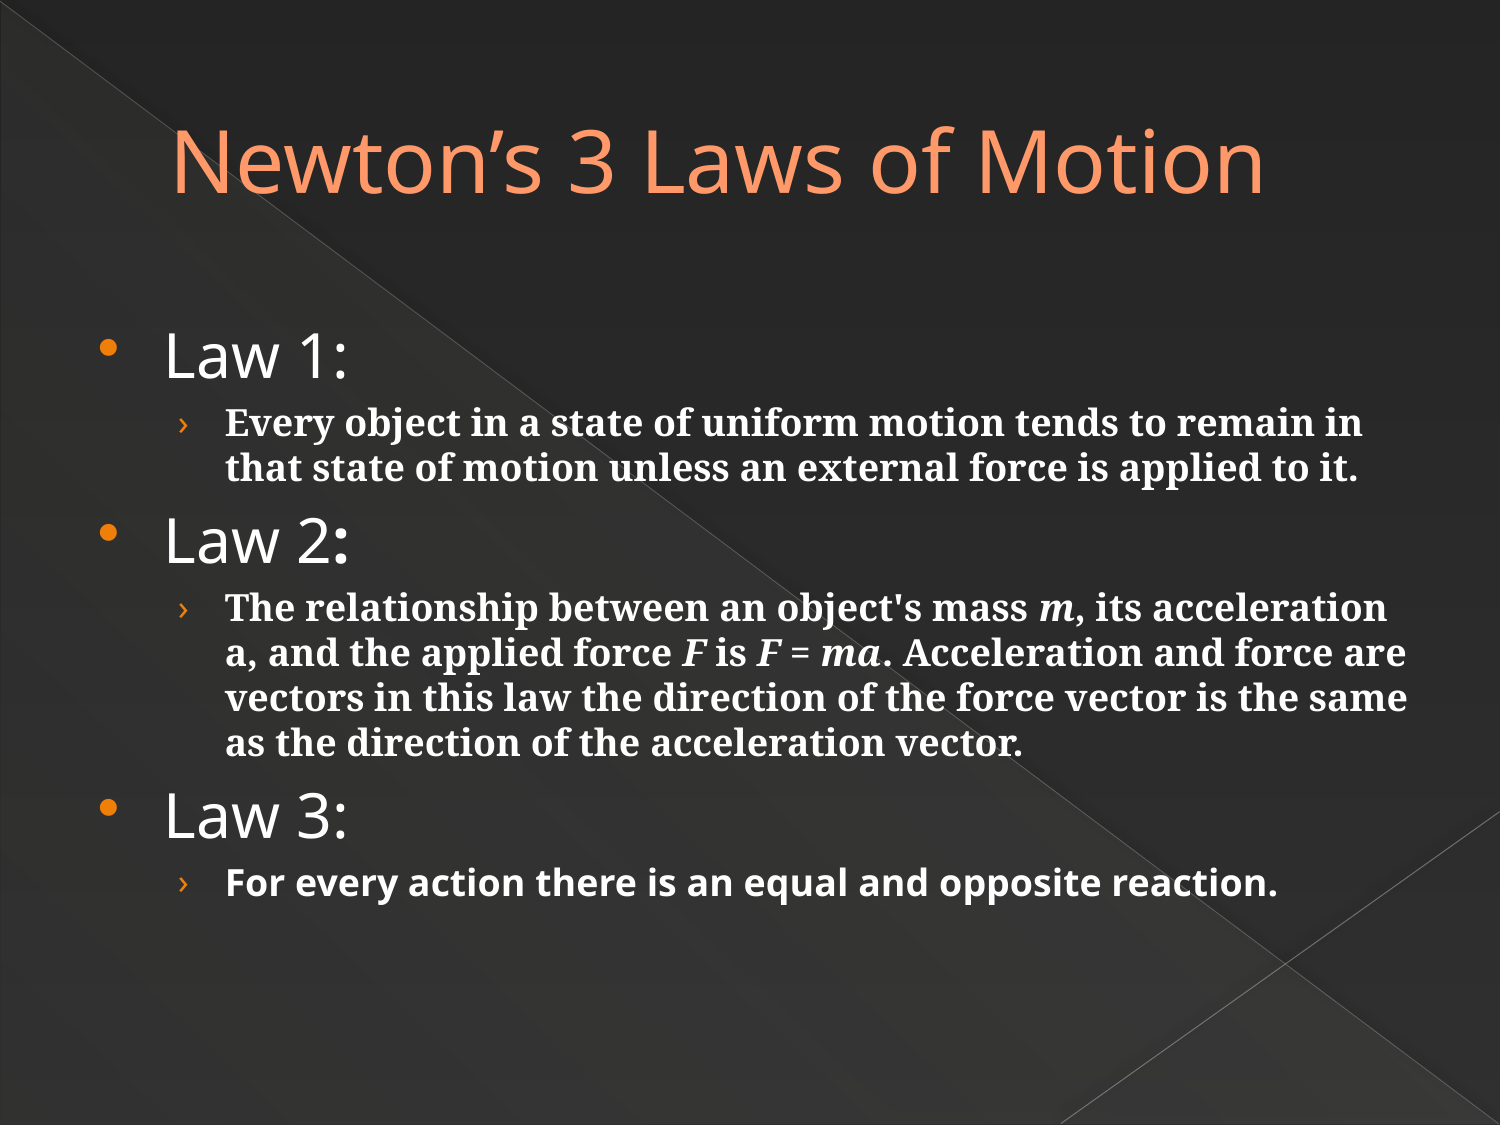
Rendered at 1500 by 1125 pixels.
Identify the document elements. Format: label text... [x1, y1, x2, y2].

title Newton’s 3 Laws of Motion [75, 43, 1425, 274]
list Law 1: Every object in a state of uniform motion tends to remain in that state of motion unless an external force is applied to it. Law 2: The relationship between an object's mass m, its acceleration a, and the applied force F is F = ma. Acceleration and force are vectors in this law the direction of the force vector is the same as the direction of the acceleration vector. Law 3: For every action there is an equal and opposite reaction. [75, 308, 1425, 1059]
